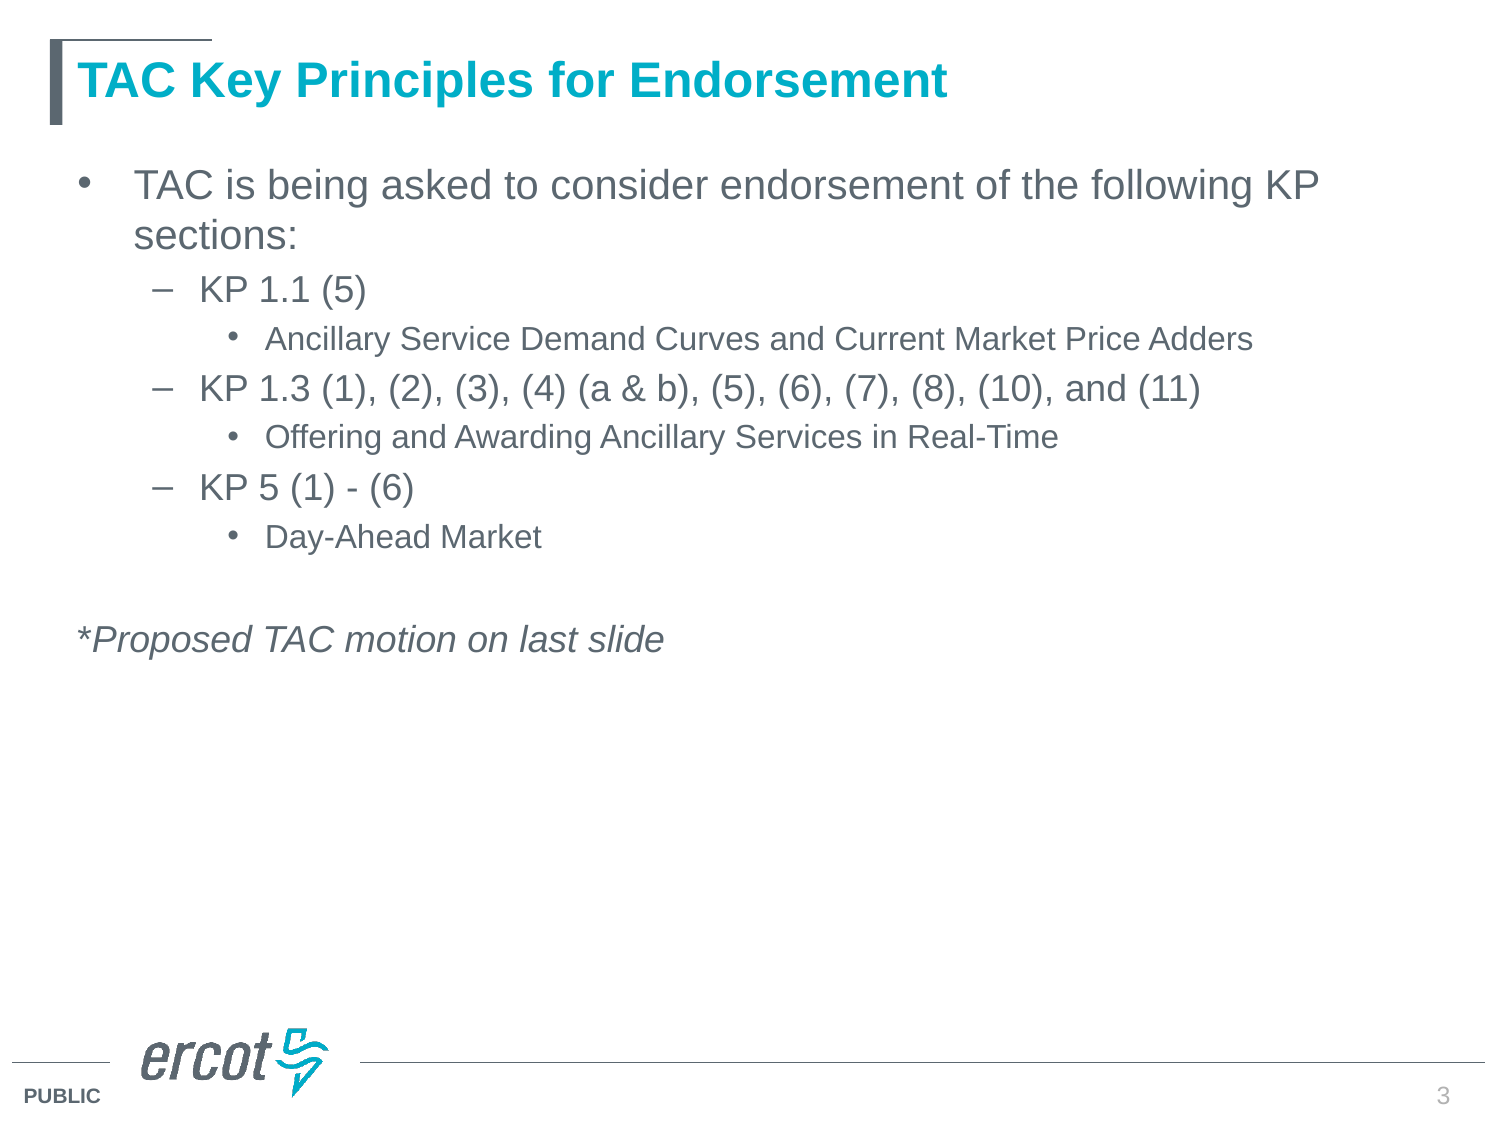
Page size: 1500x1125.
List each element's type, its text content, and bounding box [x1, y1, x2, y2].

slide_number 3 [1400, 1076, 1488, 1113]
list TAC is being asked to consider endorsement of the following KP sections: KP 1.1 (5) Ancillary Service Demand Curves and Current Market Price Adders KP 1.3 (1), (2), (3), (4) (a & b), (5), (6), (7), (8), (10), and (11) Offering and Awarding Ancillary Services in Real-Time KP 5 (1) - (6) Day-Ahead Market *Proposed TAC motion on last slide [62, 149, 1450, 1038]
picture [137, 1038, 332, 1100]
title TAC Key Principles for Endorsement [62, 39, 1450, 125]
